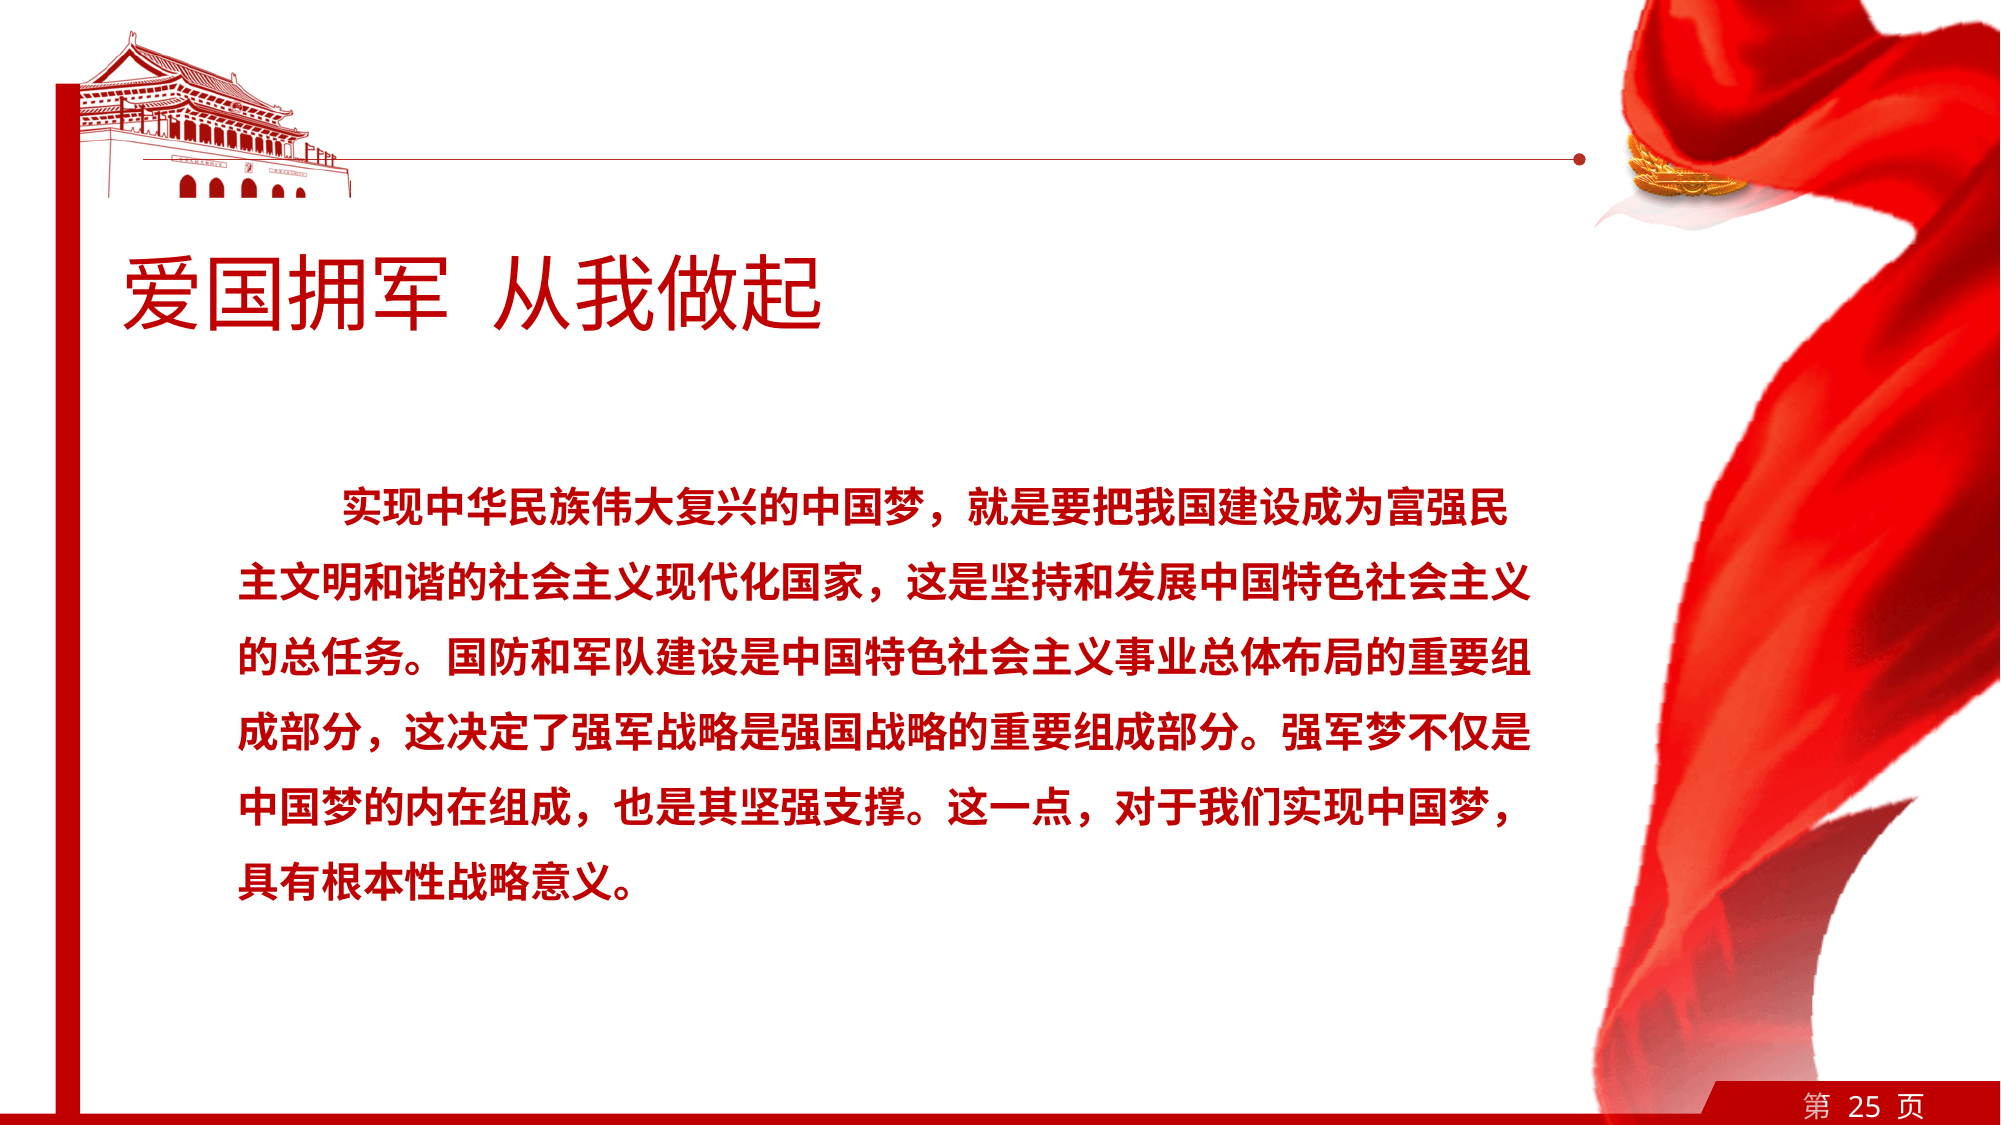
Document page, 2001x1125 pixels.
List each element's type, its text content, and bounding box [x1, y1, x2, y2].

picture [1233, 0, 2001, 1125]
text_box [55, 83, 81, 1125]
text_box 实现中华民族伟大复兴的中国梦，就是要把我国建设成为富强民主文明和谐的社会主义现代化国家，这是坚持和发展中国特色社会主义的总任务。国防和军队建设是中国特色社会主义事业总体布局的重要组成部分，这决定了强军战略是强国战略的重要组成部分。强军梦不仅是中国梦的内在组成，也是其坚强支撑。这一点，对于我们实现中国梦，具有根本性战略意义。 [223, 448, 1553, 914]
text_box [80, 27, 1103, 351]
